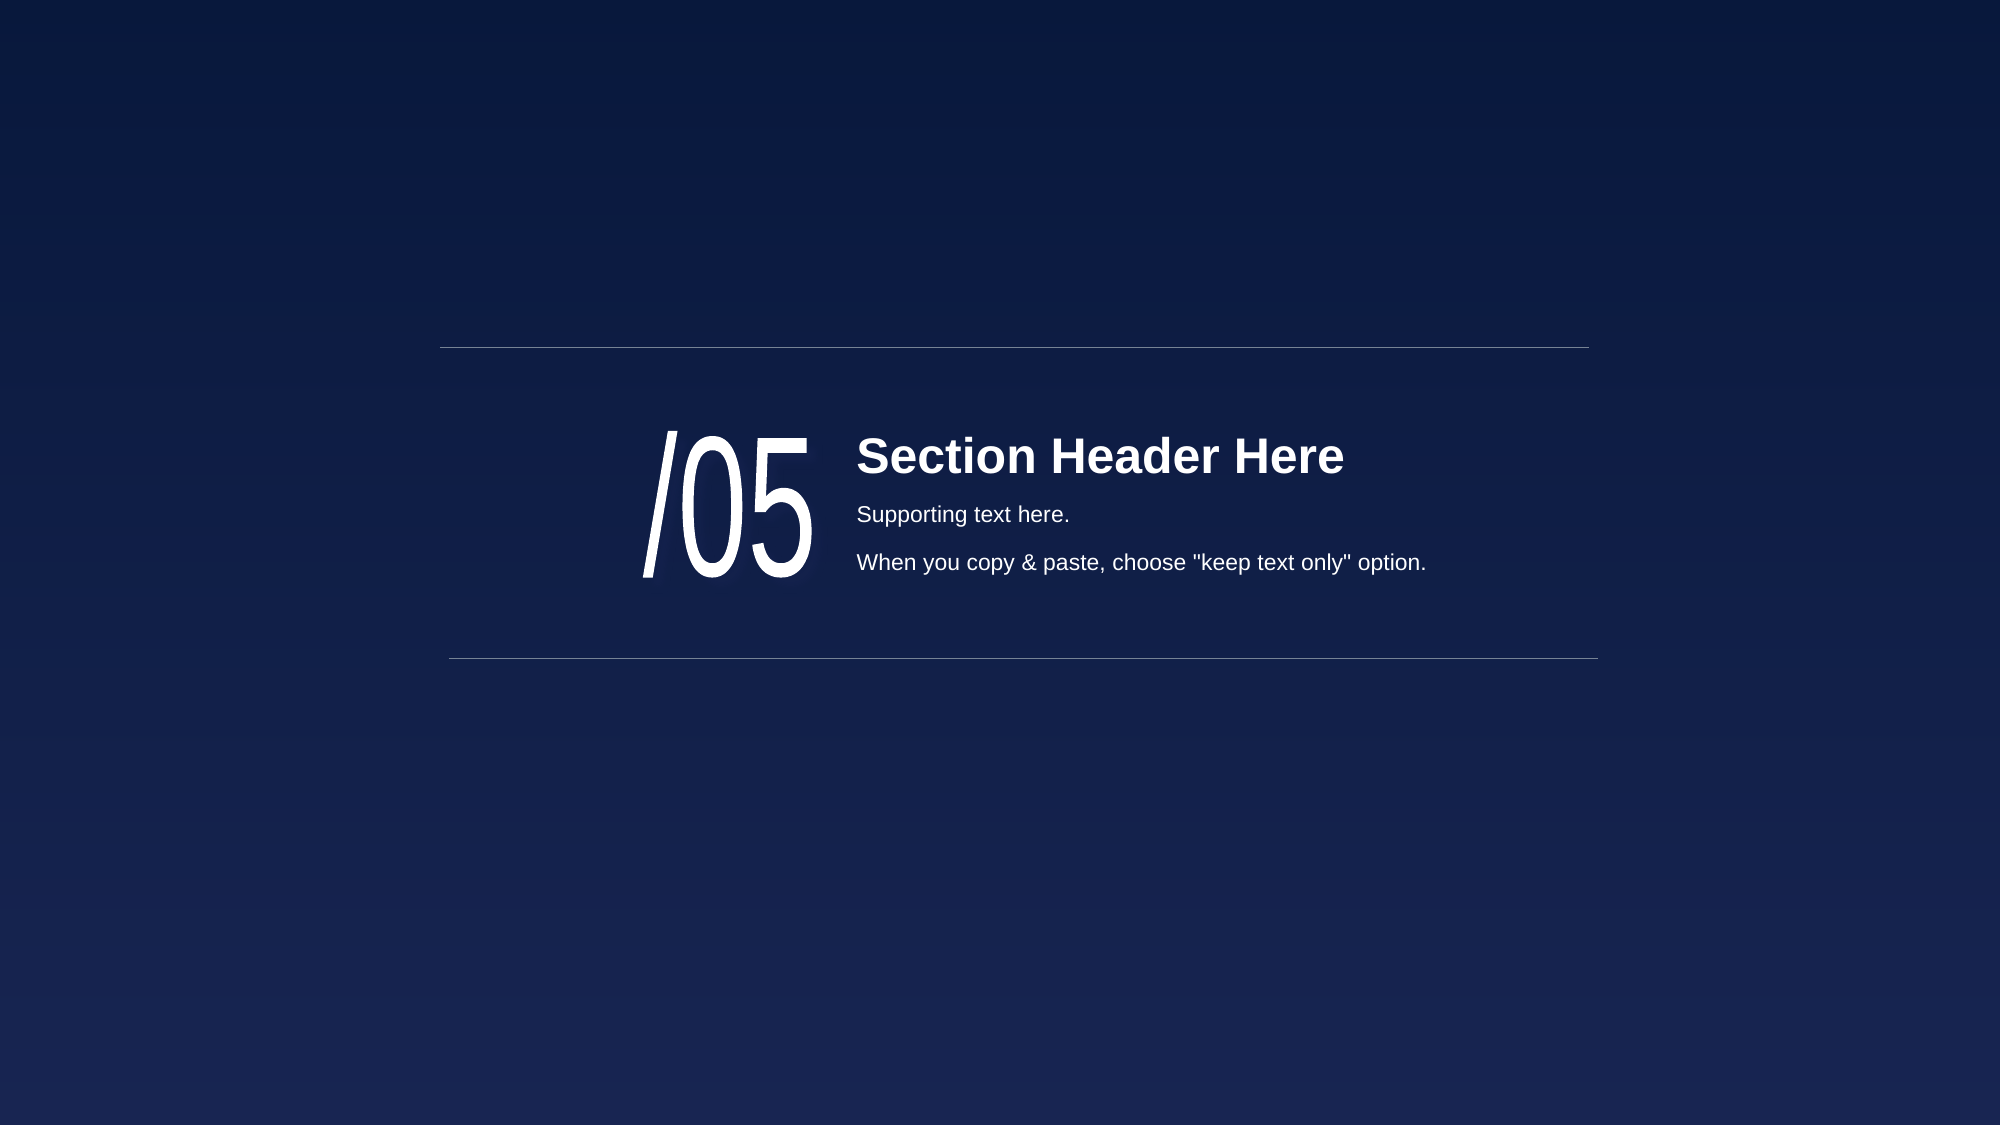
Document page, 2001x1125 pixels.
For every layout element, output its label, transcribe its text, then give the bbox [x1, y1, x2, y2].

list Supporting text here. When you copy & paste, choose "keep text only" option. [841, 491, 1731, 659]
title Section Header Here [841, 344, 1731, 491]
